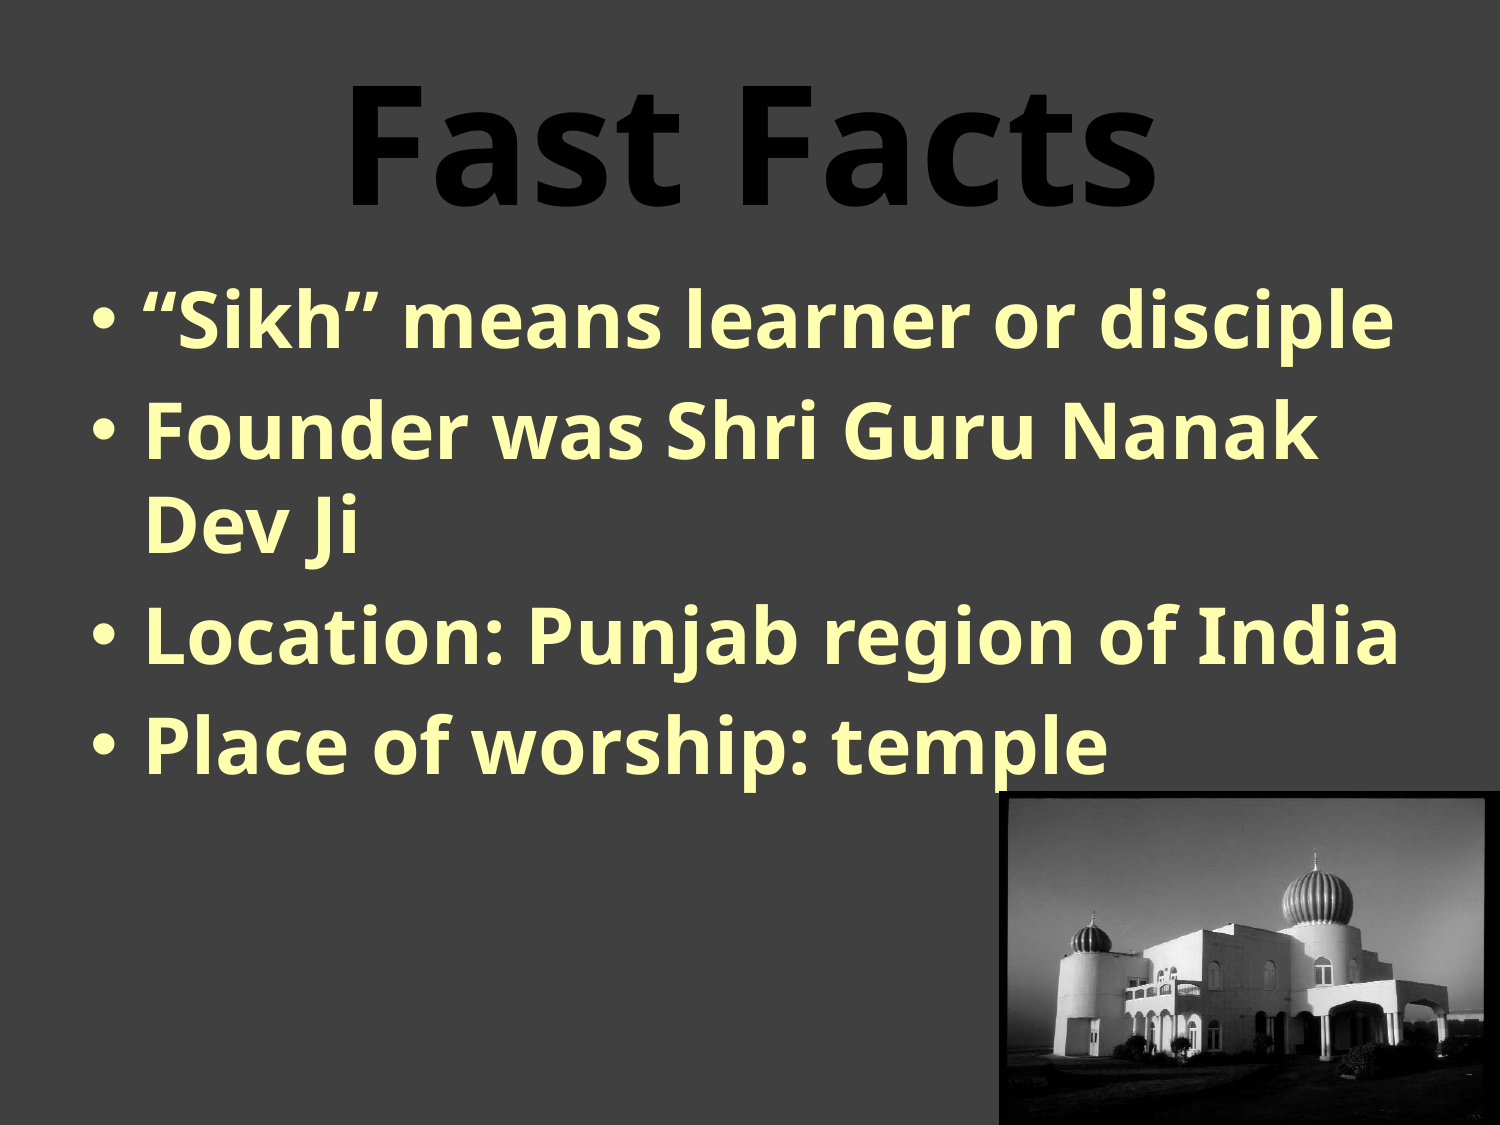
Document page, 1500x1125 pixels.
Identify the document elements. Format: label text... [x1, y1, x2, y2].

list “Sikh” means learner or disciple Founder was Shri Guru Nanak Dev Ji Location: Punjab region of India Place of worship: temple [75, 262, 1425, 1005]
title Fast Facts [75, 45, 1425, 233]
picture [999, 791, 1500, 1125]
